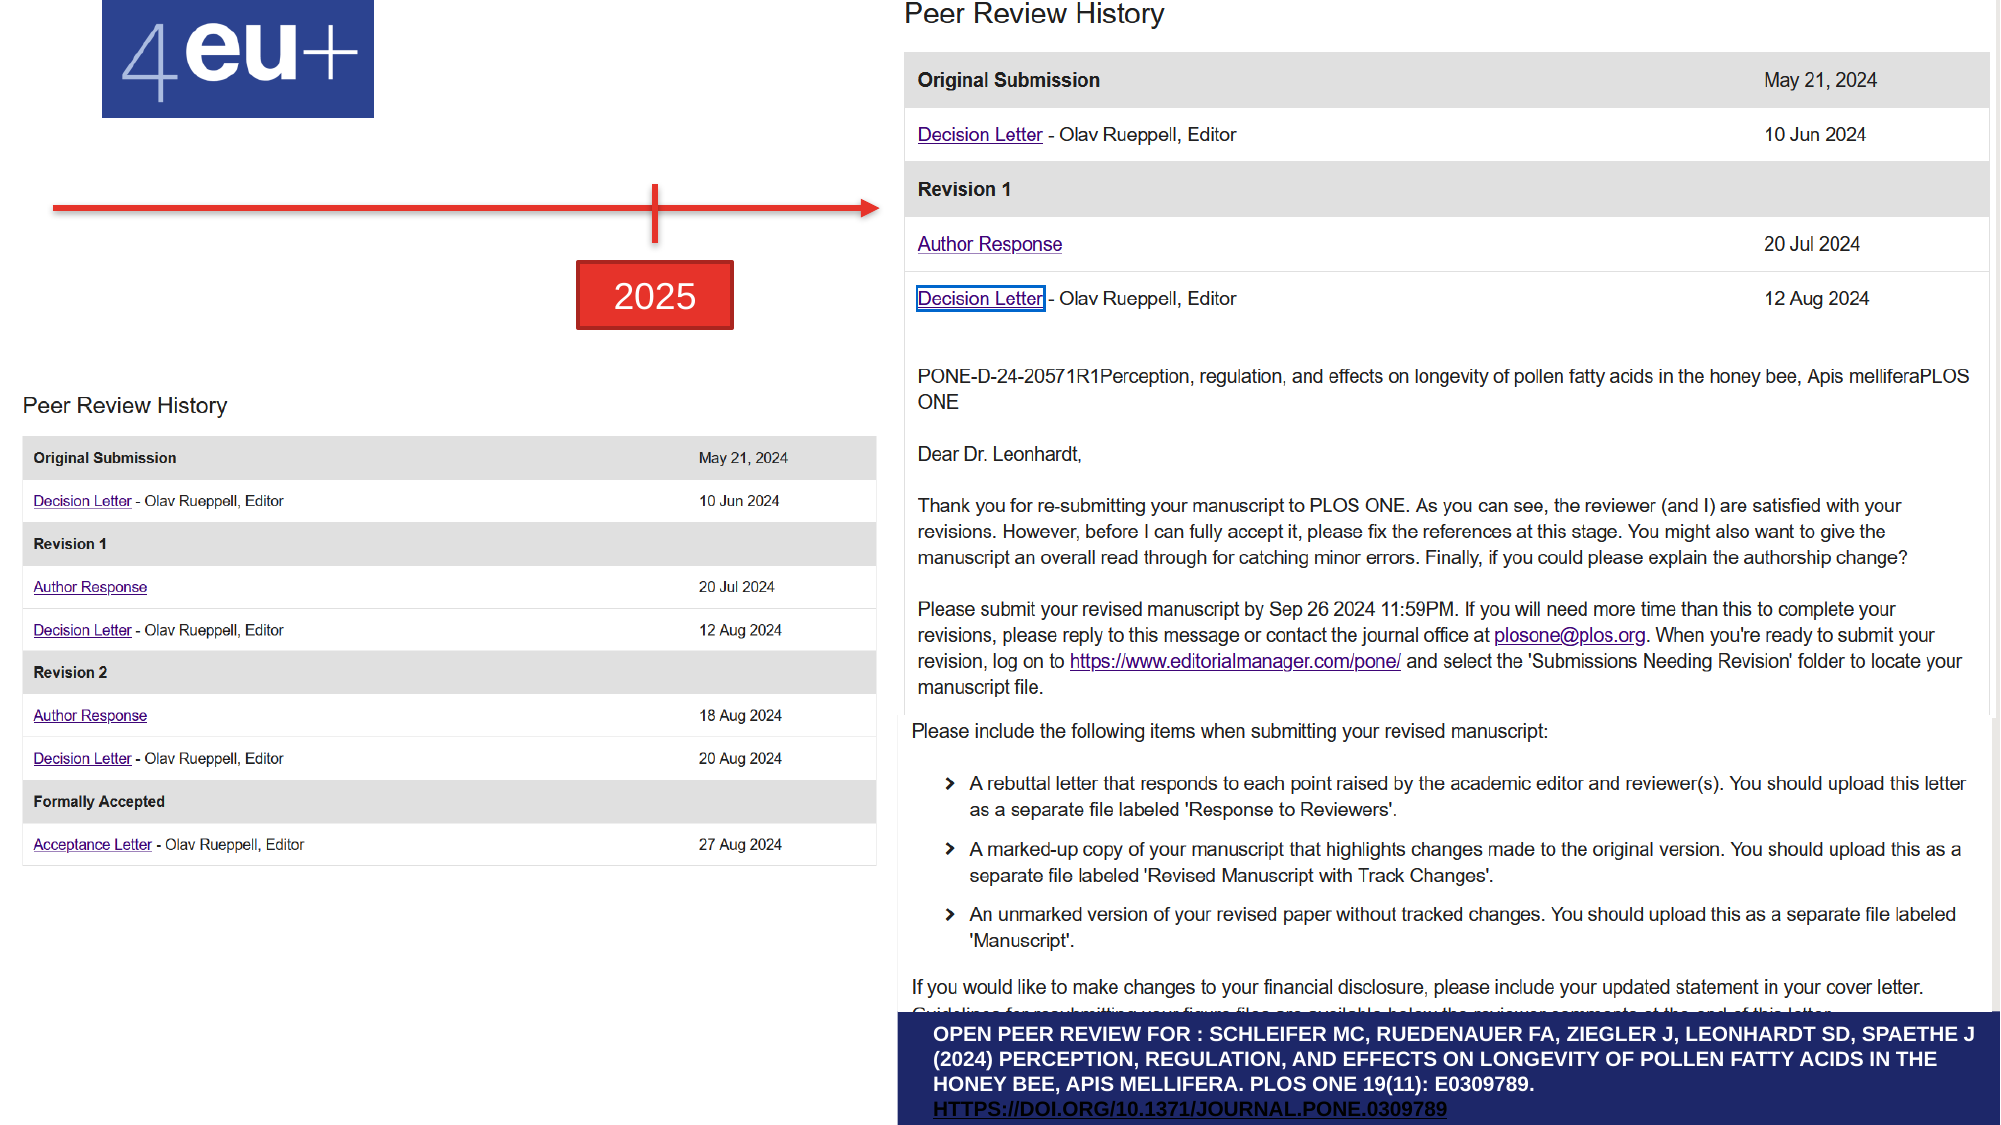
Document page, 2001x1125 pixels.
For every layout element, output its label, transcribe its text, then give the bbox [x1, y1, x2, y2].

text_box 2025 [576, 260, 734, 330]
list Open peer review for : Schleifer MC, Ruedenauer FA, Ziegler J, Leonhardt SD, Spaethe J (2024) Perception, regulation, and effects on longevity of pollen fatty acids in the honey bee, Apis mellifera. PLOS ONE 19(11): e0309789. https://doi.org/10.1371/journal.pone.0309789 [897, 1026, 2000, 1125]
picture [102, 0, 374, 118]
picture [895, 0, 2000, 1018]
picture [3, 379, 880, 882]
